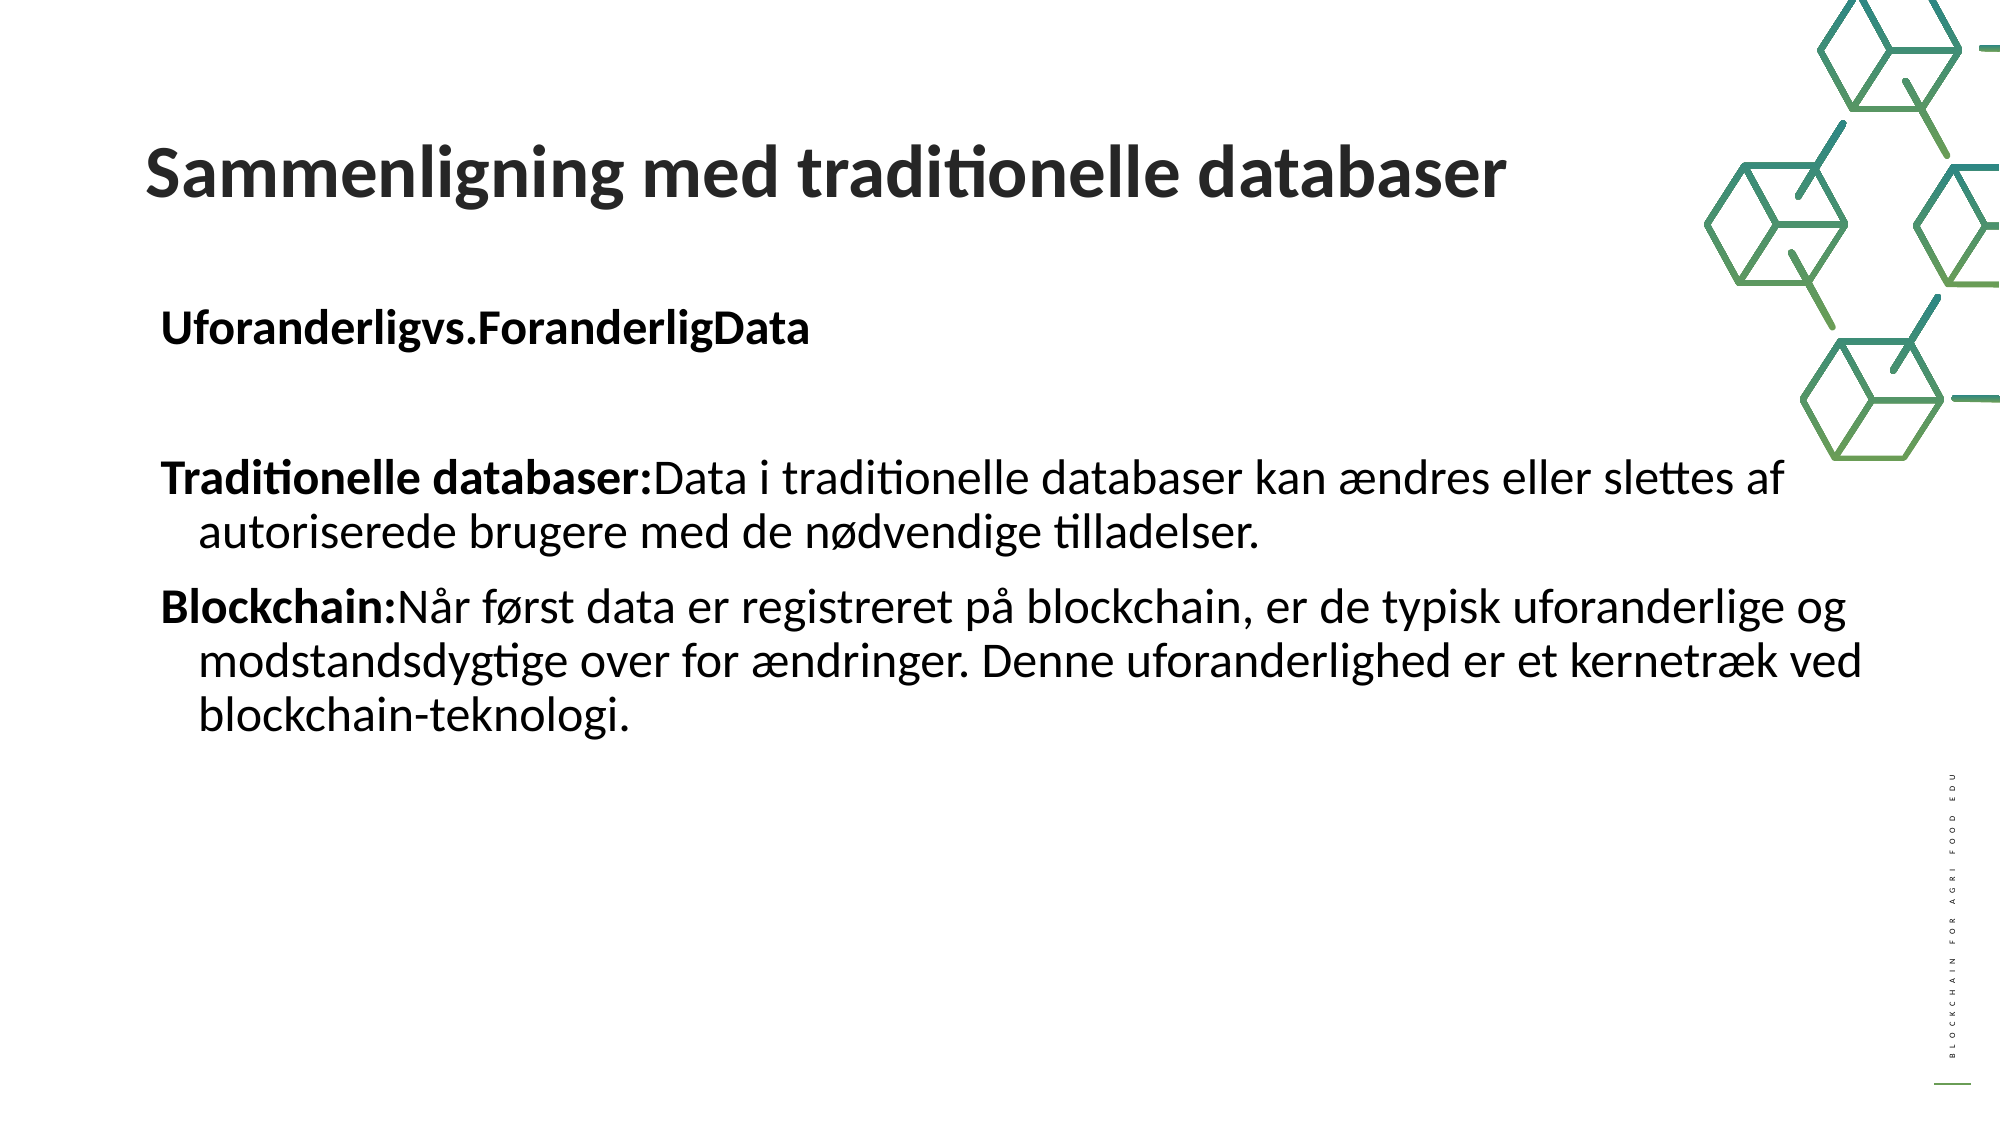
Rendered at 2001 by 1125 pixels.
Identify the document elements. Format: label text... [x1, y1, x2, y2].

list Uforanderligvs.ForanderligData Traditionelle databaser:Data i traditionelle databaser kan ændres eller slettes af autoriserede brugere med de nødvendige tilladelser. Blockchain:Når først data er registreret på blockchain, er de typisk uforanderlige og modstandsdygtige over for ændringer. Denne uforanderlighed er et kernetræk ved blockchain-teknologi. [145, 337, 1884, 1064]
list Sammenligning med traditionelle databaser [130, 124, 1704, 337]
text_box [1704, 0, 2000, 461]
